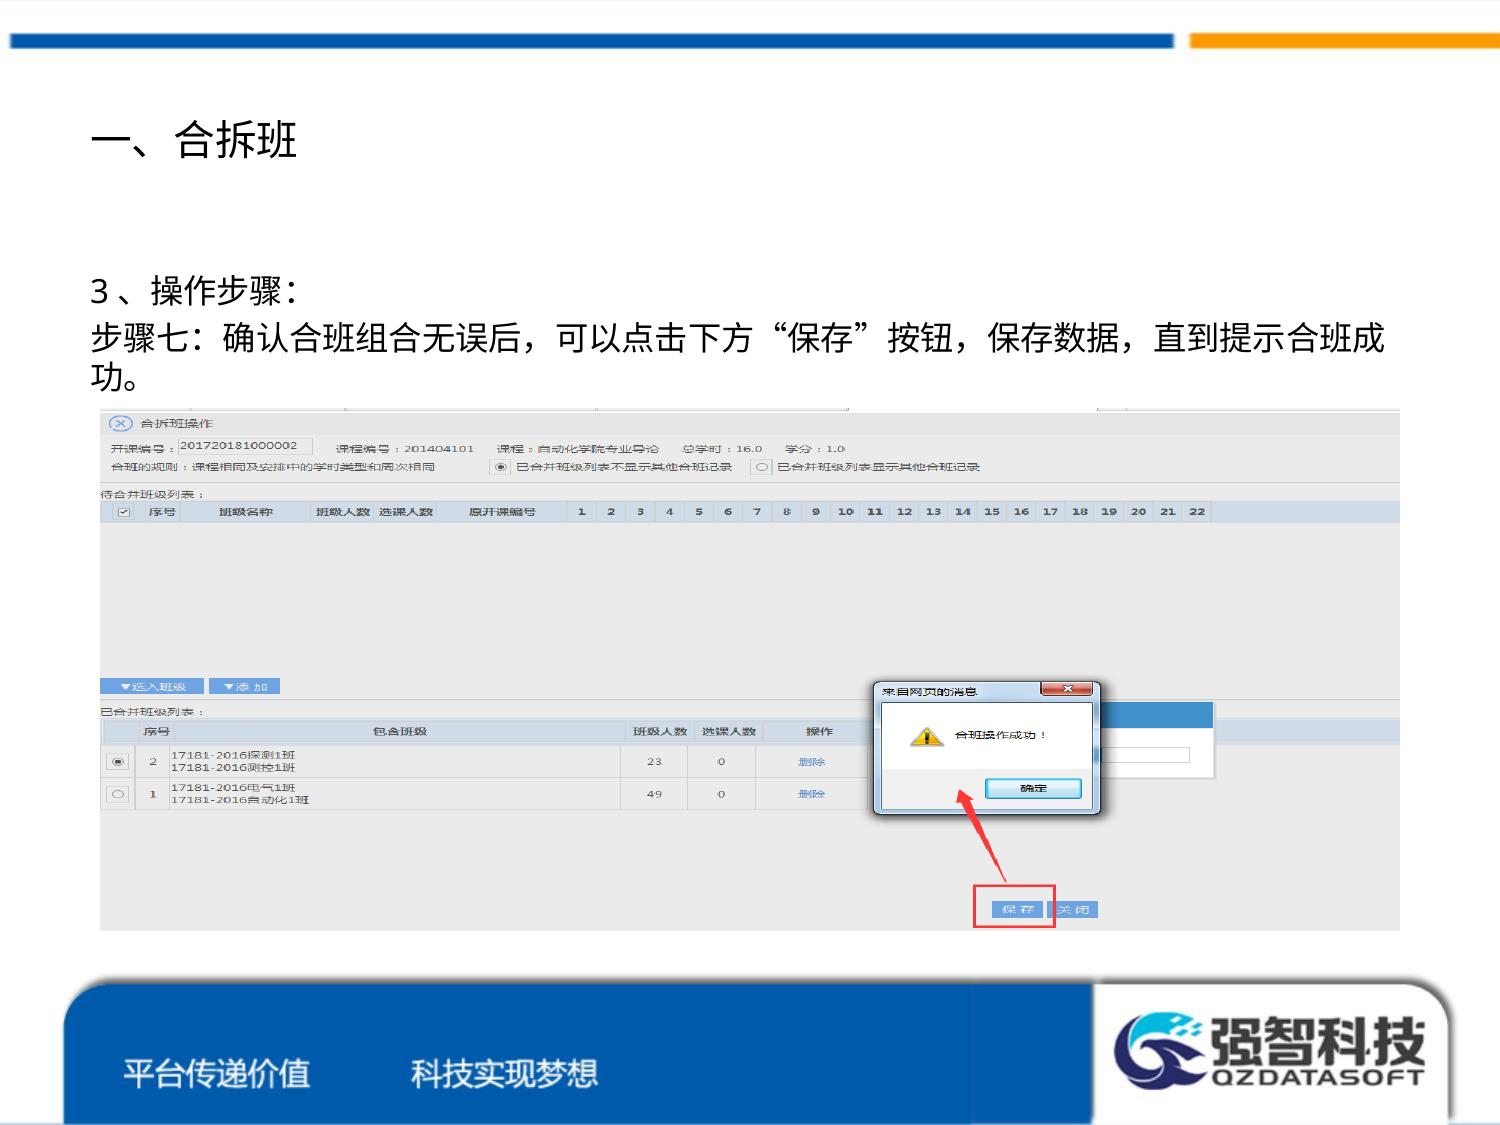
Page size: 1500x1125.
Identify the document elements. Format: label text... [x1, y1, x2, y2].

title 一、合拆班 [74, 44, 1426, 233]
picture [0, 0, 1500, 1125]
list 3、操作步骤： 步骤七：确认合班组合无误后，可以点击下方“保存”按钮，保存数据，直到提示合班成功。 [74, 262, 1426, 1006]
